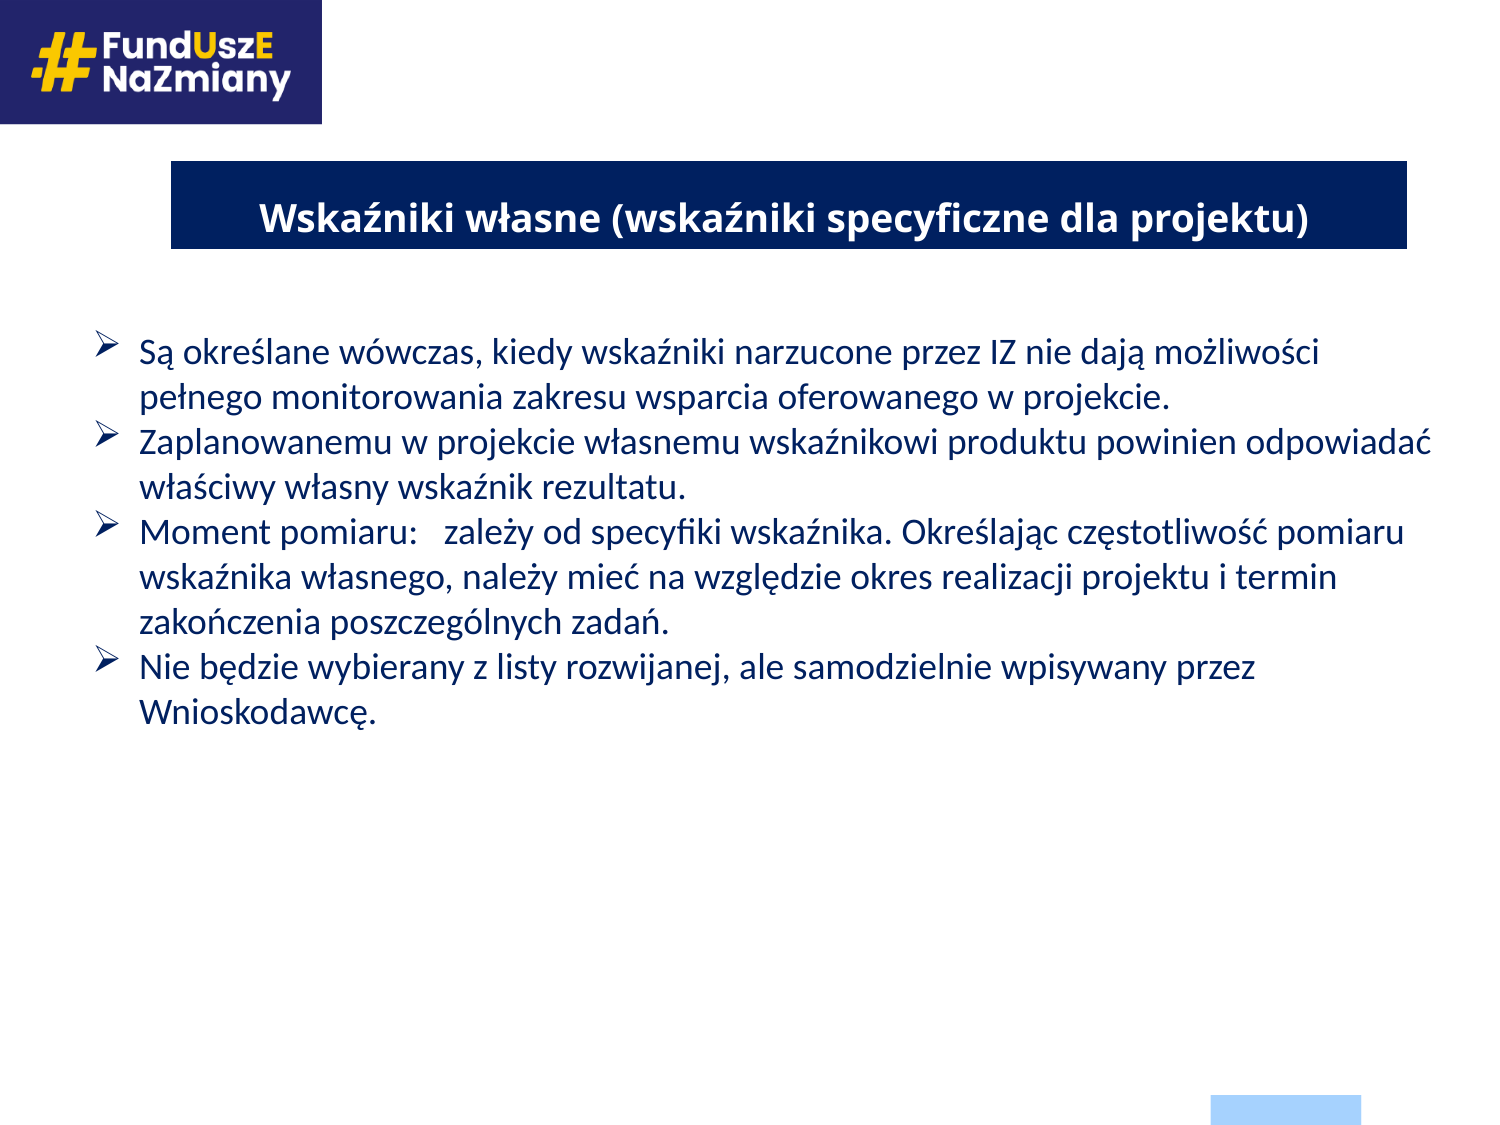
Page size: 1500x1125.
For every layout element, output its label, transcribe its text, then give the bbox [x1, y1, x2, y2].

text_box Są określane wówczas, kiedy wskaźniki narzucone przez IZ nie dają możliwości pełnego monitorowania zakresu wsparcia oferowanego w projekcie. Zaplanowanemu w projekcie własnemu wskaźnikowi produktu powinien odpowiadać właściwy własny wskaźnik rezultatu. Moment pomiaru: zależy od specyfiki wskaźnika. Określając częstotliwość pomiaru wskaźnika własnego, należy mieć na względzie okres realizacji projektu i termin zakończenia poszczególnych zadań. Nie będzie wybierany z listy rozwijanej, ale samodzielnie wpisywany przez Wnioskodawcę. [77, 319, 1468, 739]
text_box Wskaźniki własne (wskaźniki specyficzne dla projektu) [171, 161, 1407, 249]
picture [0, 0, 1500, 1125]
